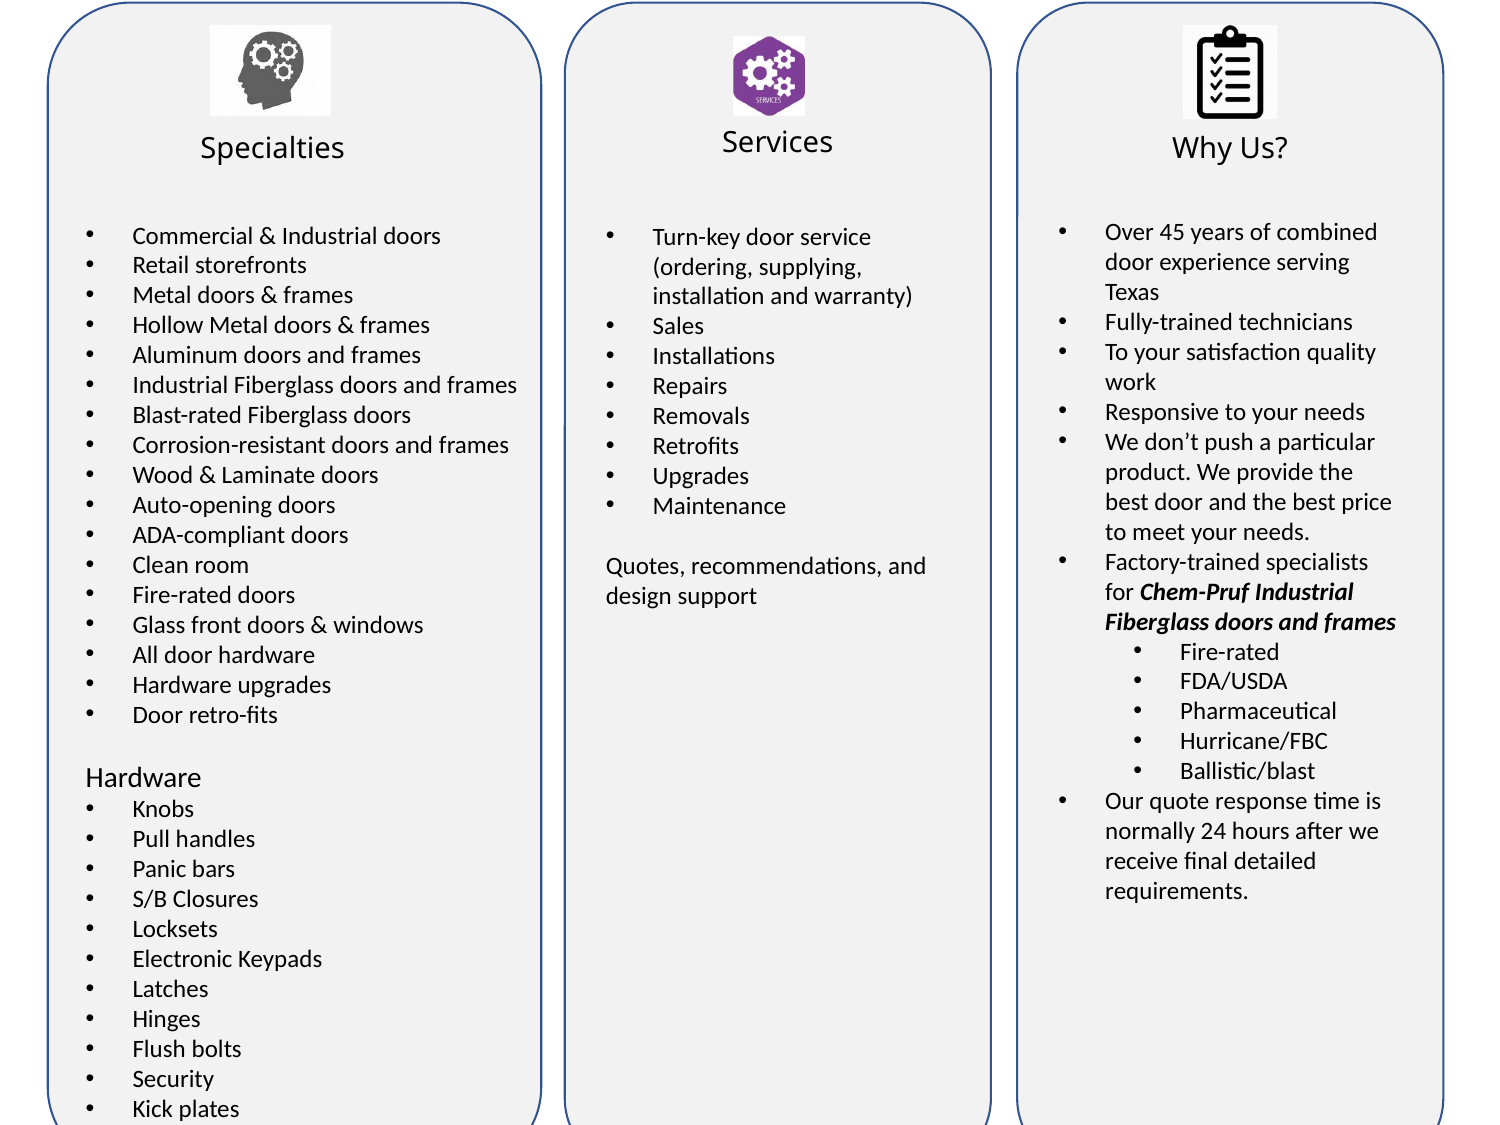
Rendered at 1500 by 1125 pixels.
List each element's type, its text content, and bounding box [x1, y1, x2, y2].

text_box Over 45 years of combined door experience serving Texas Fully-trained technicians To your satisfaction quality work Responsive to your needs We don’t push a particular product. We provide the best door and the best price to meet your needs. Factory-trained specialists for Chem-Pruf Industrial Fiberglass doors and frames Fire-rated FDA/USDA Pharmaceutical Hurricane/FBC Ballistic/blast Our quote response time is normally 24 hours after we receive final detailed requirements. [1043, 208, 1417, 957]
picture [733, 36, 805, 117]
text_box [46, 1, 543, 1125]
text_box Specialties [185, 122, 360, 172]
text_box [1016, 1, 1445, 1125]
picture [1183, 25, 1277, 120]
text_box Commercial & Industrial doors Retail storefronts Metal doors & frames Hollow Metal doors & frames Aluminum doors and frames Industrial Fiberglass doors and frames Blast-rated Fiberglass doors Corrosion-resistant doors and frames Wood & Laminate doors Auto-opening doors ADA-compliant doors Clean room Fire-rated doors Glass front doors & windows All door hardware Hardware upgrades Door retro-fits Hardware Knobs Pull handles Panic bars S/B Closures Locksets Electronic Keypads Latches Hinges Flush bolts Security Kick plates [70, 211, 534, 1125]
text_box Services [707, 116, 849, 166]
text_box Turn-key door service (ordering, supplying, installation and warranty) Sales Installations Repairs Removals Retrofits Upgrades Maintenance Quotes, recommendations, and design support [591, 212, 965, 692]
text_box [563, 1, 992, 1125]
picture [210, 25, 331, 117]
text_box Why Us? [1157, 122, 1303, 172]
